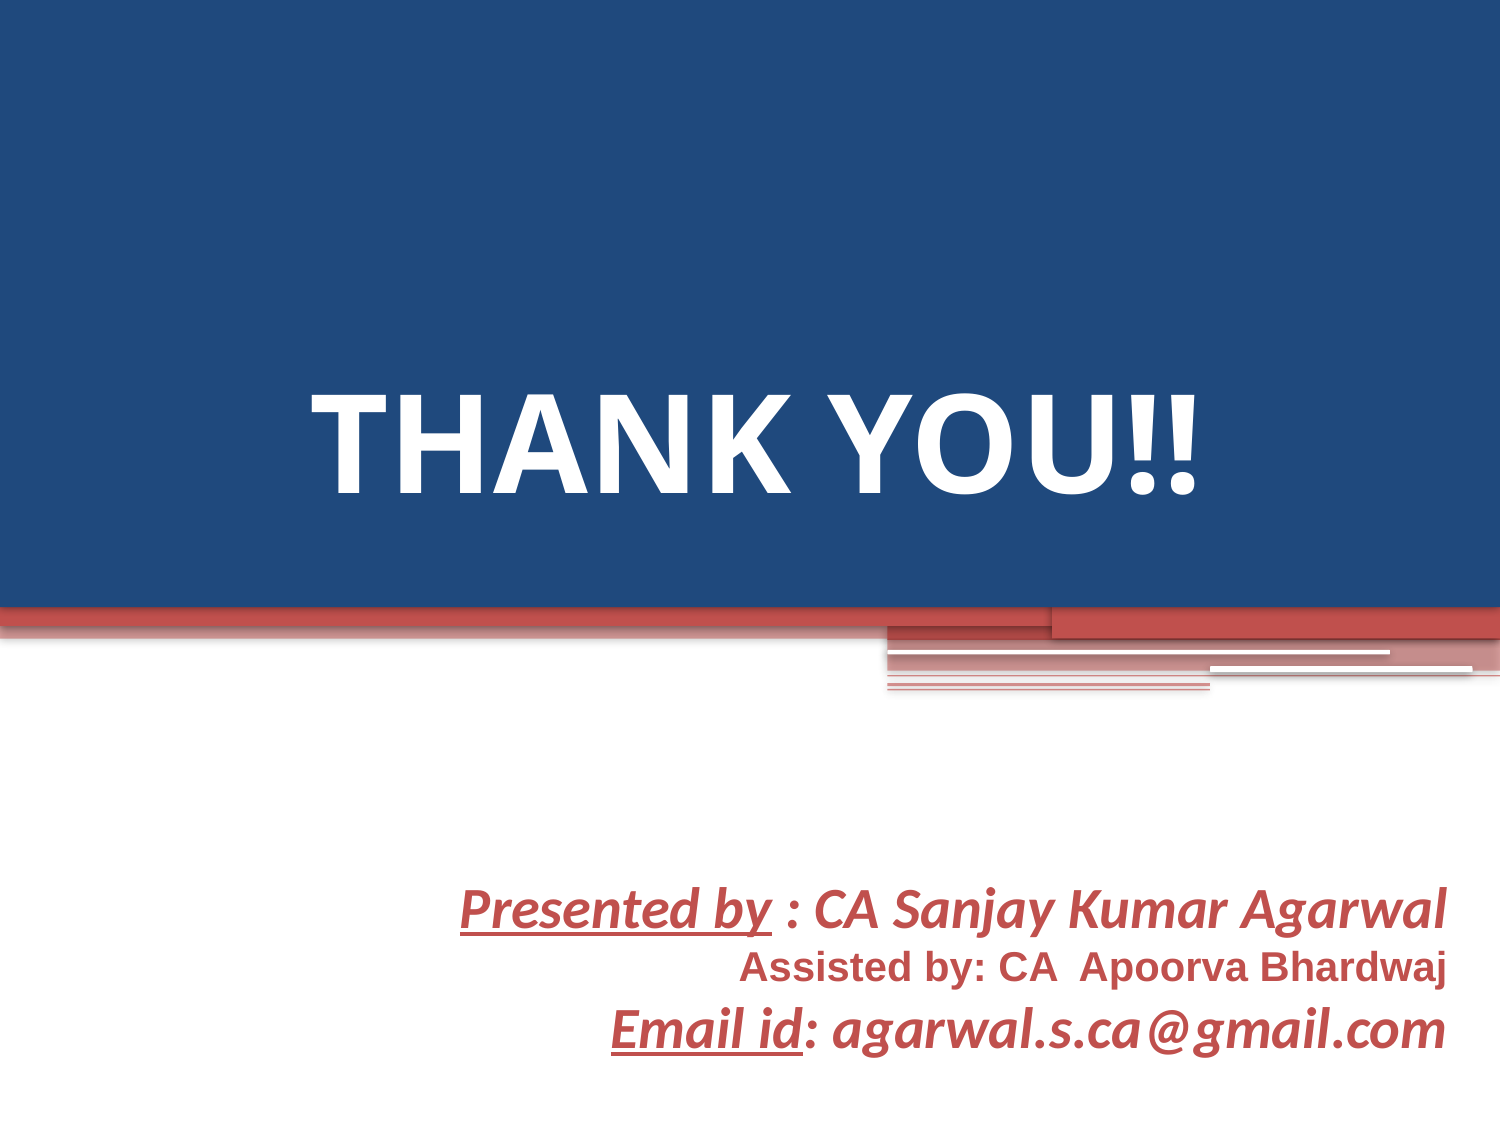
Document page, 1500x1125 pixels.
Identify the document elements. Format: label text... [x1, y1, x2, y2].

text_box Presented by : CA Sanjay Kumar Agarwal Assisted by: CA Apoorva Bhardwaj Email id: agarwal.s.ca@gmail.com [375, 862, 1463, 1068]
title THANK YOU!! [62, 287, 1450, 529]
